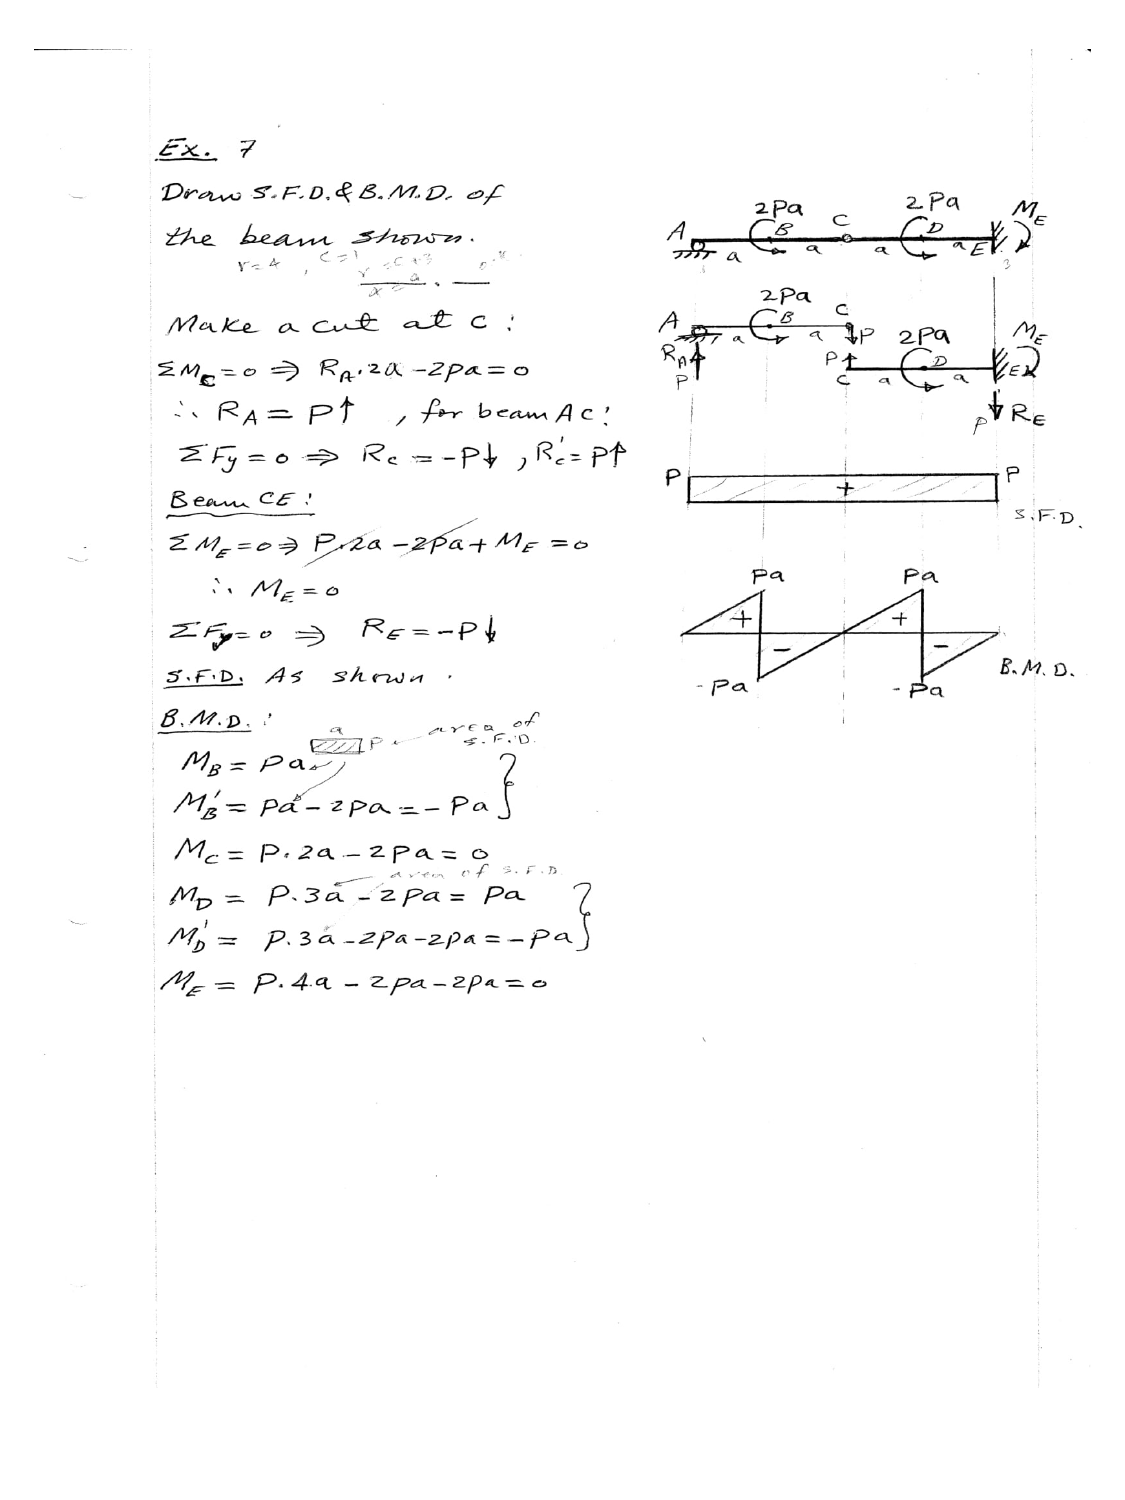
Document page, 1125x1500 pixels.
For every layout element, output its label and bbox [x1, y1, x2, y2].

picture [33, 49, 1092, 1388]
